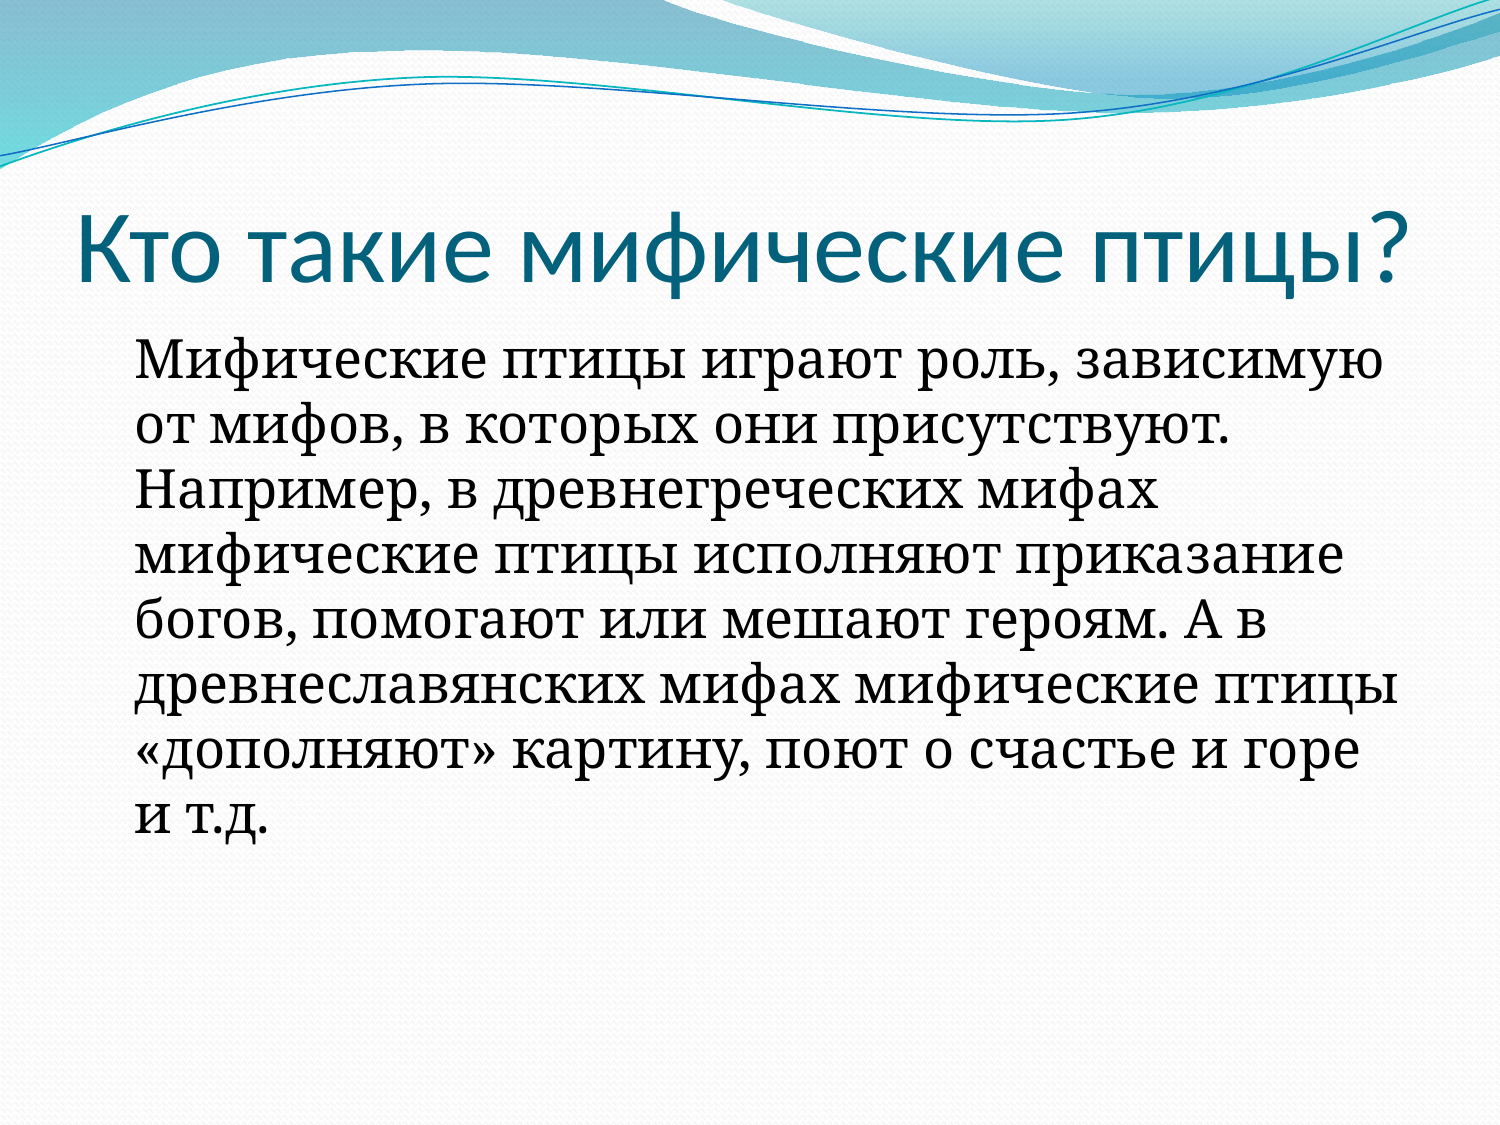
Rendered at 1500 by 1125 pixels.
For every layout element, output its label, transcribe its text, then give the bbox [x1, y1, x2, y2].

title Кто такие мифические птицы? [75, 115, 1425, 303]
list Мифические птицы играют роль, зависимую от мифов, в которых они присутствуют. Например, в древнегреческих мифах мифические птицы исполняют приказание богов, помогают или мешают героям. А в древнеславянских мифах мифические птицы «дополняют» картину, поют о счастье и горе и т.д. [75, 317, 1425, 1038]
